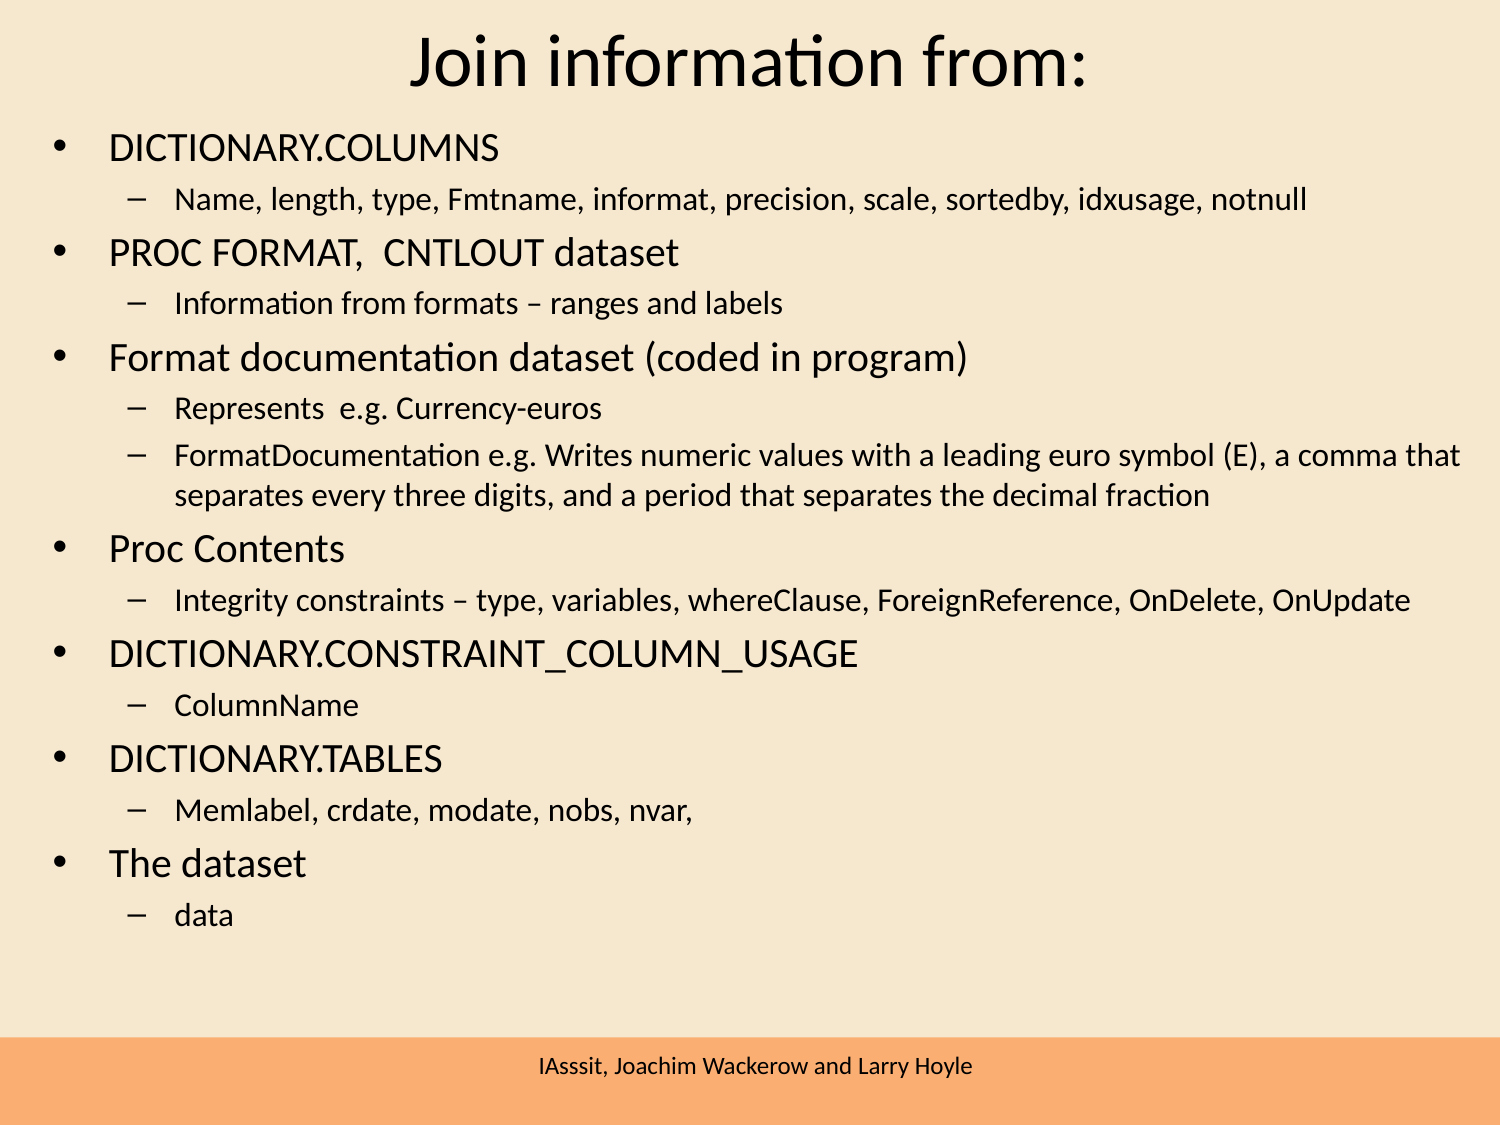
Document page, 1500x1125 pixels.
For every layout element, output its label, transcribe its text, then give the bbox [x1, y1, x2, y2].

footer IAsssit, Joachim Wackerow and Larry Hoyle [399, 1042, 1113, 1103]
list DICTIONARY.COLUMNS Name, length, type, Fmtname, informat, precision, scale, sortedby, idxusage, notnull PROC FORMAT, CNTLOUT dataset Information from formats – ranges and labels Format documentation dataset (coded in program) Represents e.g. Currency-euros FormatDocumentation e.g. Writes numeric values with a leading euro symbol (E), a comma that separates every three digits, and a period that separates the decimal fraction Proc Contents Integrity constraints – type, variables, whereClause, ForeignReference, OnDelete, OnUpdate DICTIONARY.CONSTRAINT_COLUMN_USAGE ColumnName DICTIONARY.TABLES Memlabel, crdate, modate, nobs, nvar, The dataset data [37, 112, 1500, 975]
title Join information from: [75, 0, 1425, 112]
